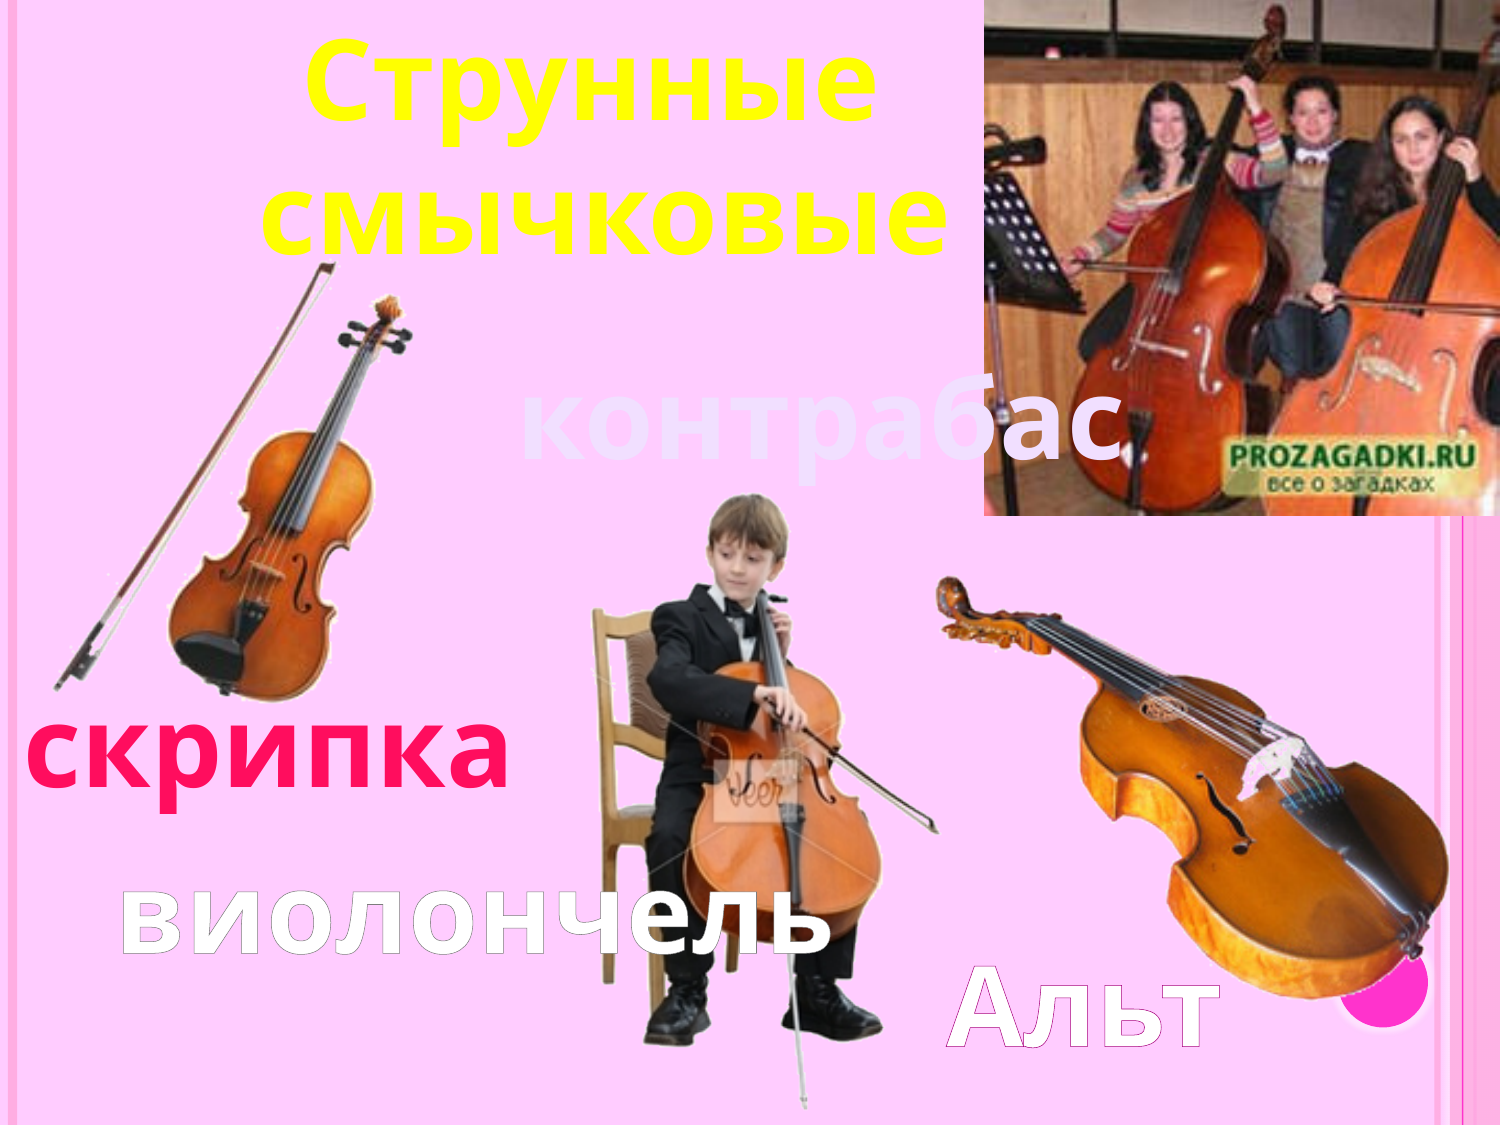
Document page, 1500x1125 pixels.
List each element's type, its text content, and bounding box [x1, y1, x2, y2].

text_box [0, 222, 484, 820]
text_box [982, 573, 1452, 1079]
text_box Струнные смычковые [244, 0, 484, 214]
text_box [491, 0, 1500, 517]
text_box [93, 457, 973, 1125]
